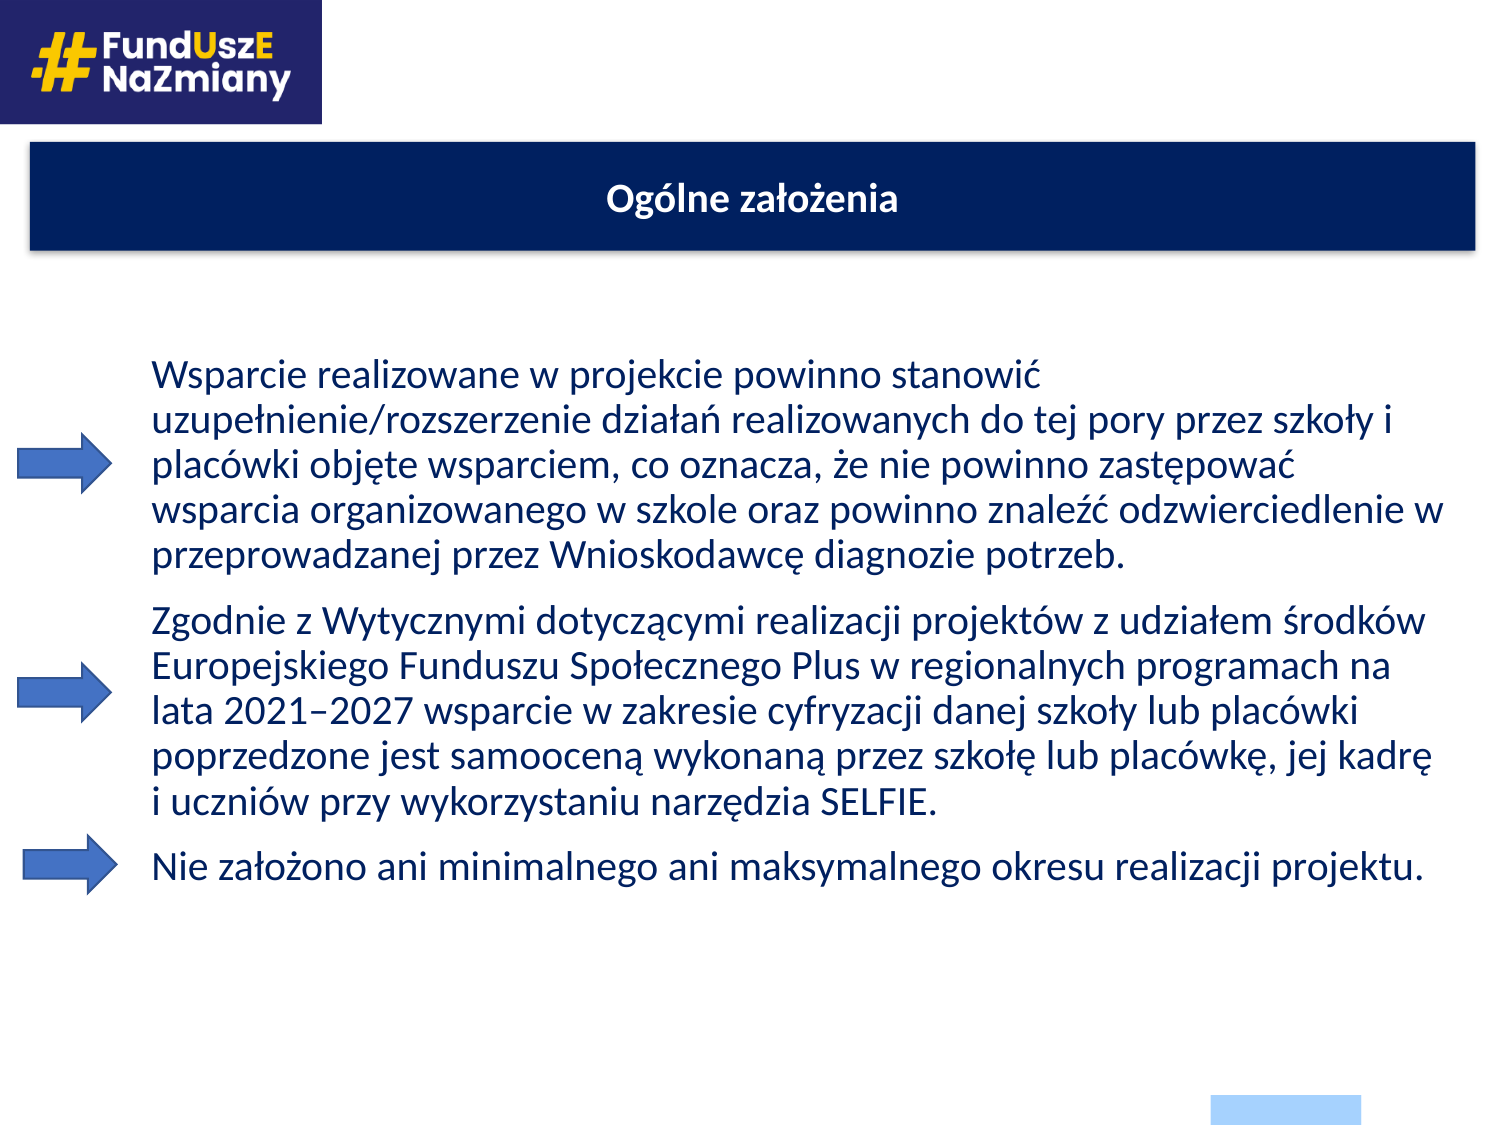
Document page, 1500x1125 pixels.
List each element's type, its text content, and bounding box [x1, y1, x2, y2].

text_box [17, 432, 113, 495]
text_box [22, 833, 118, 896]
text_box Ogólne założenia [29, 141, 1476, 251]
text_box [17, 661, 113, 724]
list Wsparcie realizowane w projekcie powinno stanowić uzupełnienie/rozszerzenie działań realizowanych do tej pory przez szkoły i placówki objęte wsparciem, co oznacza, że nie powinno zastępować wsparcia organizowanego w szkole oraz powinno znaleźć odzwierciedlenie w przeprowadzanej przez Wnioskodawcę diagnozie potrzeb. Zgodnie z Wytycznymi dotyczącymi realizacji projektów z udziałem środków Europejskiego Funduszu Społecznego Plus w regionalnych programach na lata 2021–2027 wsparcie w zakresie cyfryzacji danej szkoły lub placówki poprzedzone jest samooceną wykonaną przez szkołę lub placówkę, jej kadrę i uczniów przy wykorzystaniu narzędzia SELFIE. Nie założono ani minimalnego ani maksymalnego okresu realizacji projektu. [136, 345, 1466, 960]
picture [0, 0, 1500, 1125]
